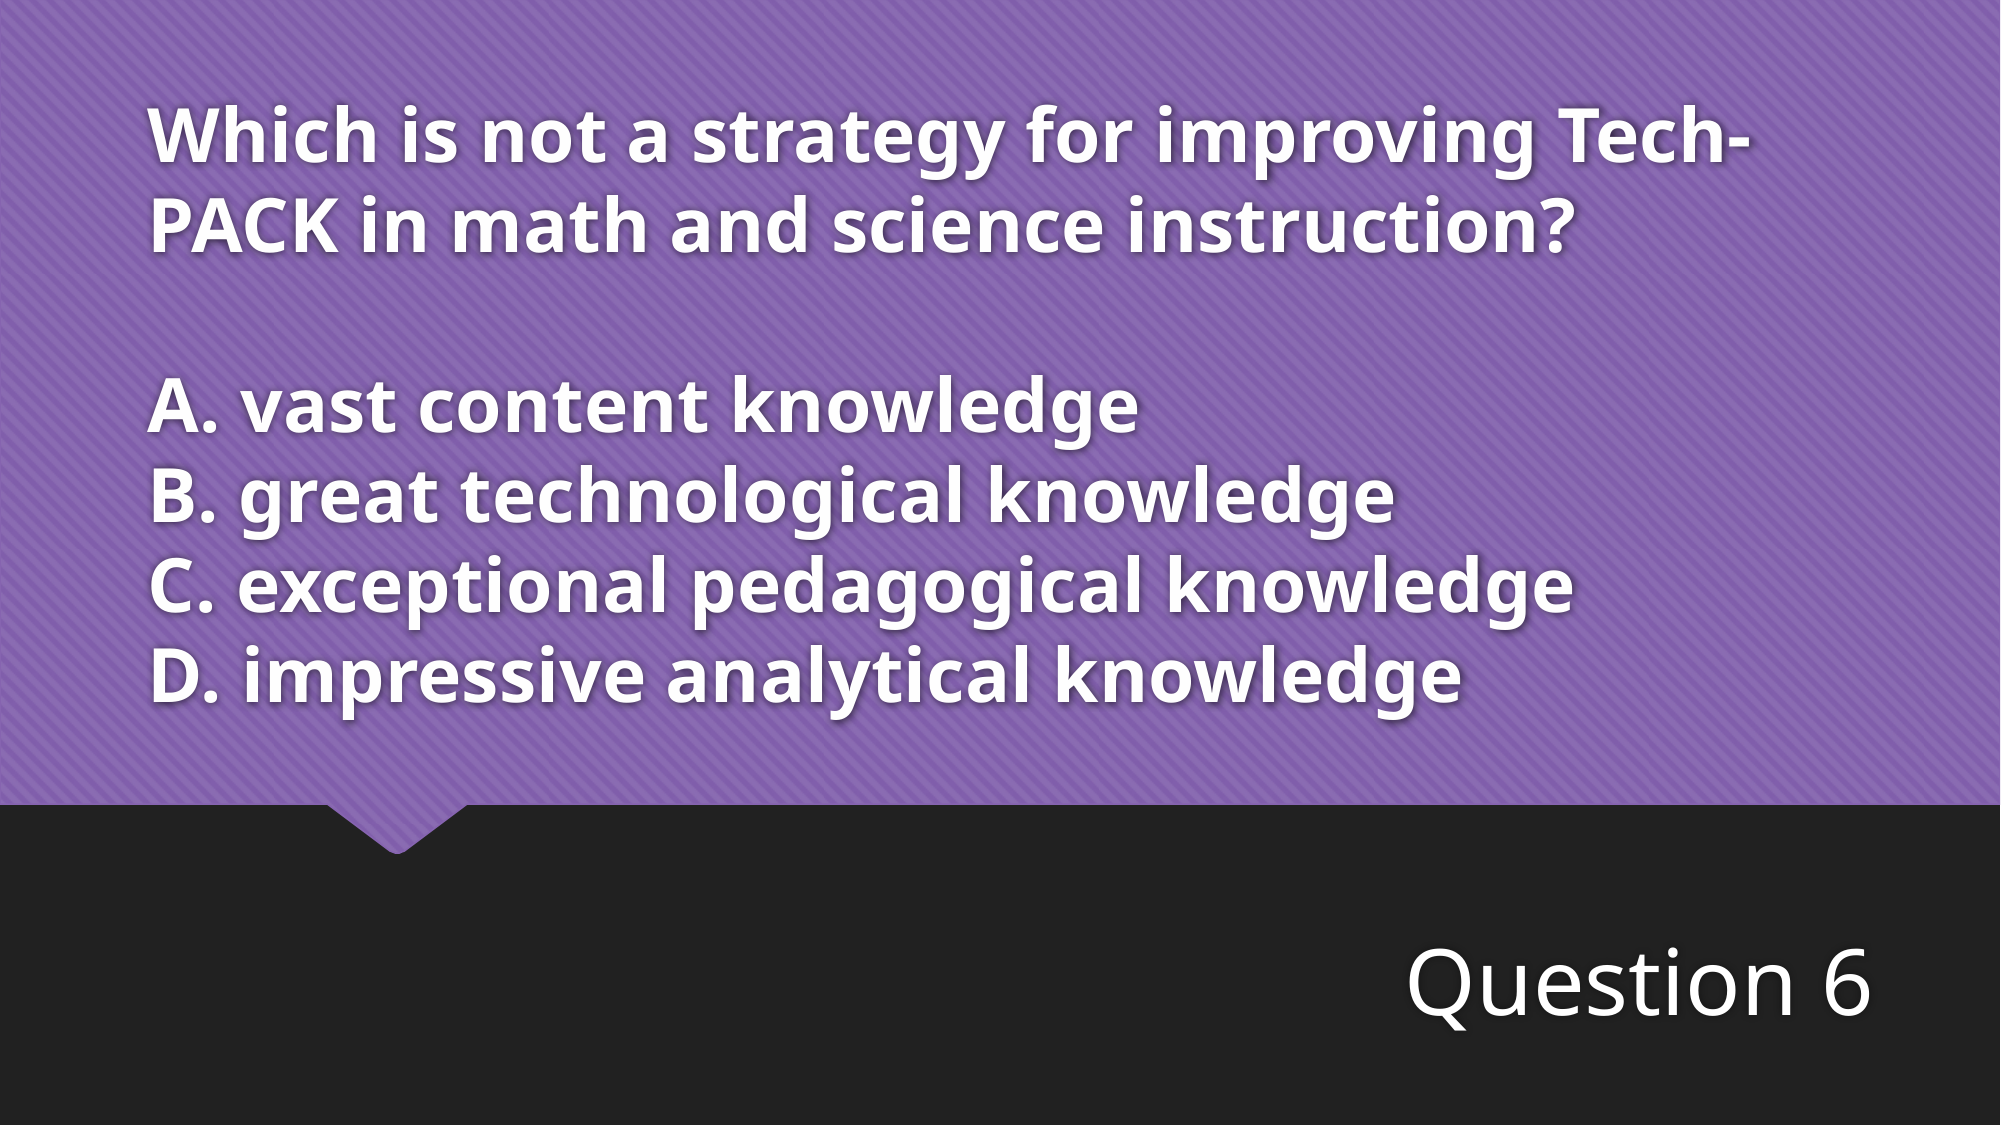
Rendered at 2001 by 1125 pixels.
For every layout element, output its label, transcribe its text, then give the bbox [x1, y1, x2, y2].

title Which is not a strategy for improving Tech-PACK in math and science instruction? A. vast content knowledge B. great technological knowledge C. exceptional pedagogical knowledge D. impressive analytical knowledge [132, 237, 1868, 726]
subtitle Question 6 [1390, 916, 1936, 988]
